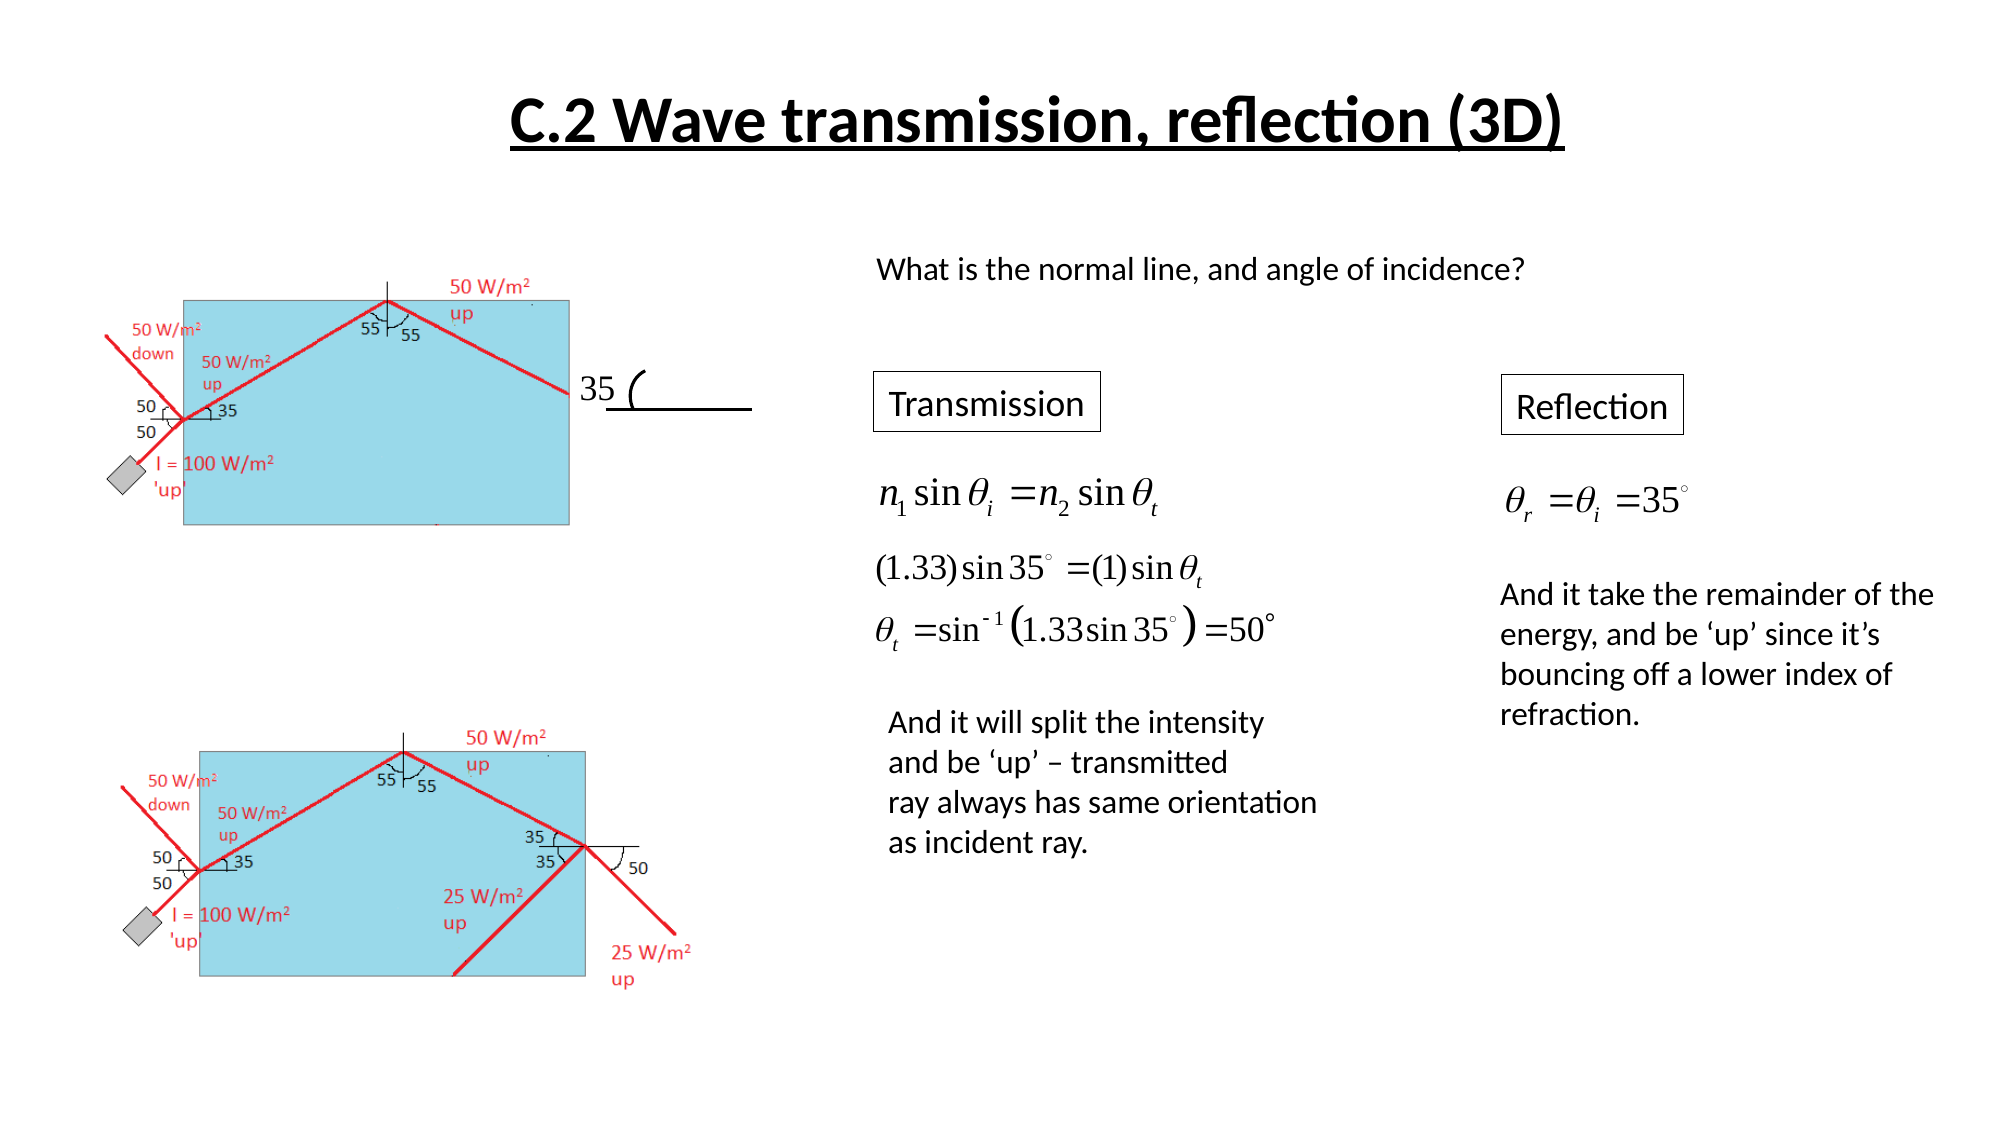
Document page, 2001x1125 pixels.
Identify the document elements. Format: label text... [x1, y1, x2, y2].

text_box And it will split the intensity and be ‘up’ – transmitted ray always has same orientation as incident ray. [873, 693, 1334, 868]
text_box Reflection [1501, 374, 1684, 435]
text_box What is the normal line, and angle of incidence? [861, 239, 1543, 295]
text_box Transmission [873, 371, 1101, 432]
text_box And it take the remainder of the energy, and be ‘up’ since it’s bouncing off a lower index of refraction. [1485, 564, 1958, 740]
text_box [872, 465, 1166, 526]
text_box C.2 Wave transmission, reflection (3D) [495, 67, 1580, 163]
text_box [870, 540, 1287, 666]
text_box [39, 669, 830, 1090]
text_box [23, 218, 695, 616]
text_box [575, 367, 621, 410]
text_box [1499, 471, 1695, 532]
